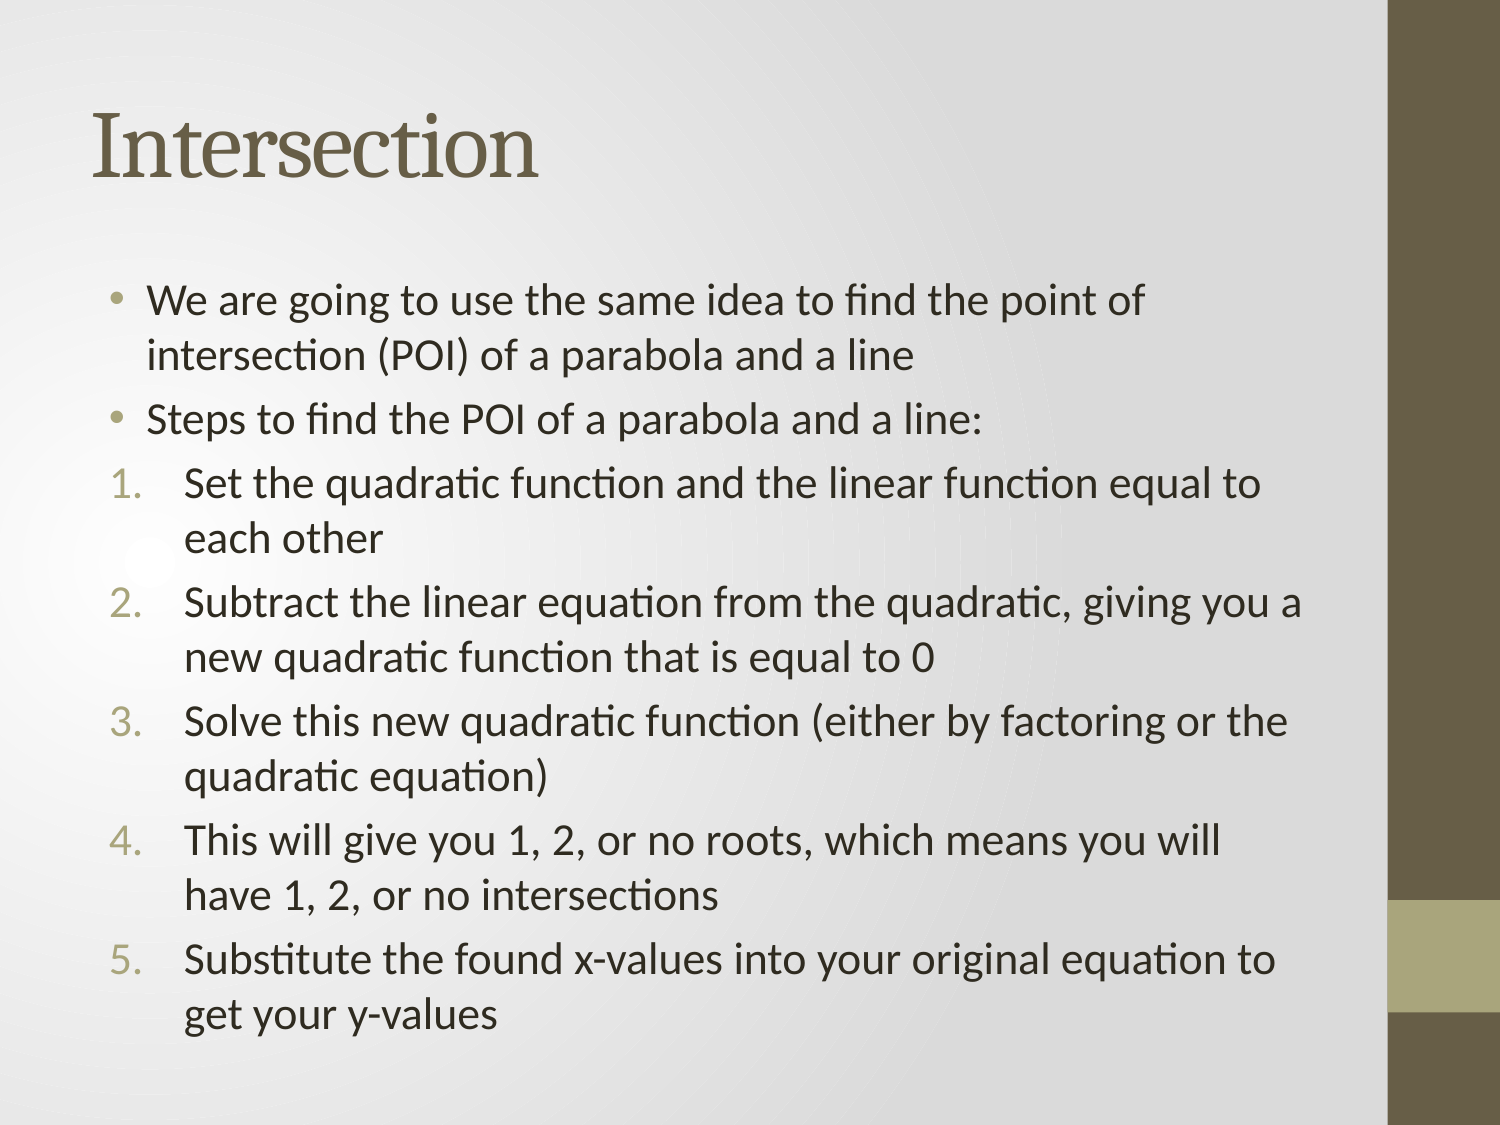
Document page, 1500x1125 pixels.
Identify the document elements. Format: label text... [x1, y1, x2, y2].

list We are going to use the same idea to find the point of intersection (POI) of a parabola and a line Steps to find the POI of a parabola and a line: Set the quadratic function and the linear function equal to each other Subtract the linear equation from the quadratic, giving you a new quadratic function that is equal to 0 Solve this new quadratic function (either by factoring or the quadratic equation) This will give you 1, 2, or no roots, which means you will have 1, 2, or no intersections Substitute the found x-values into your original equation to get your y-values [75, 262, 1325, 1050]
title Intersection [75, 45, 1325, 233]
